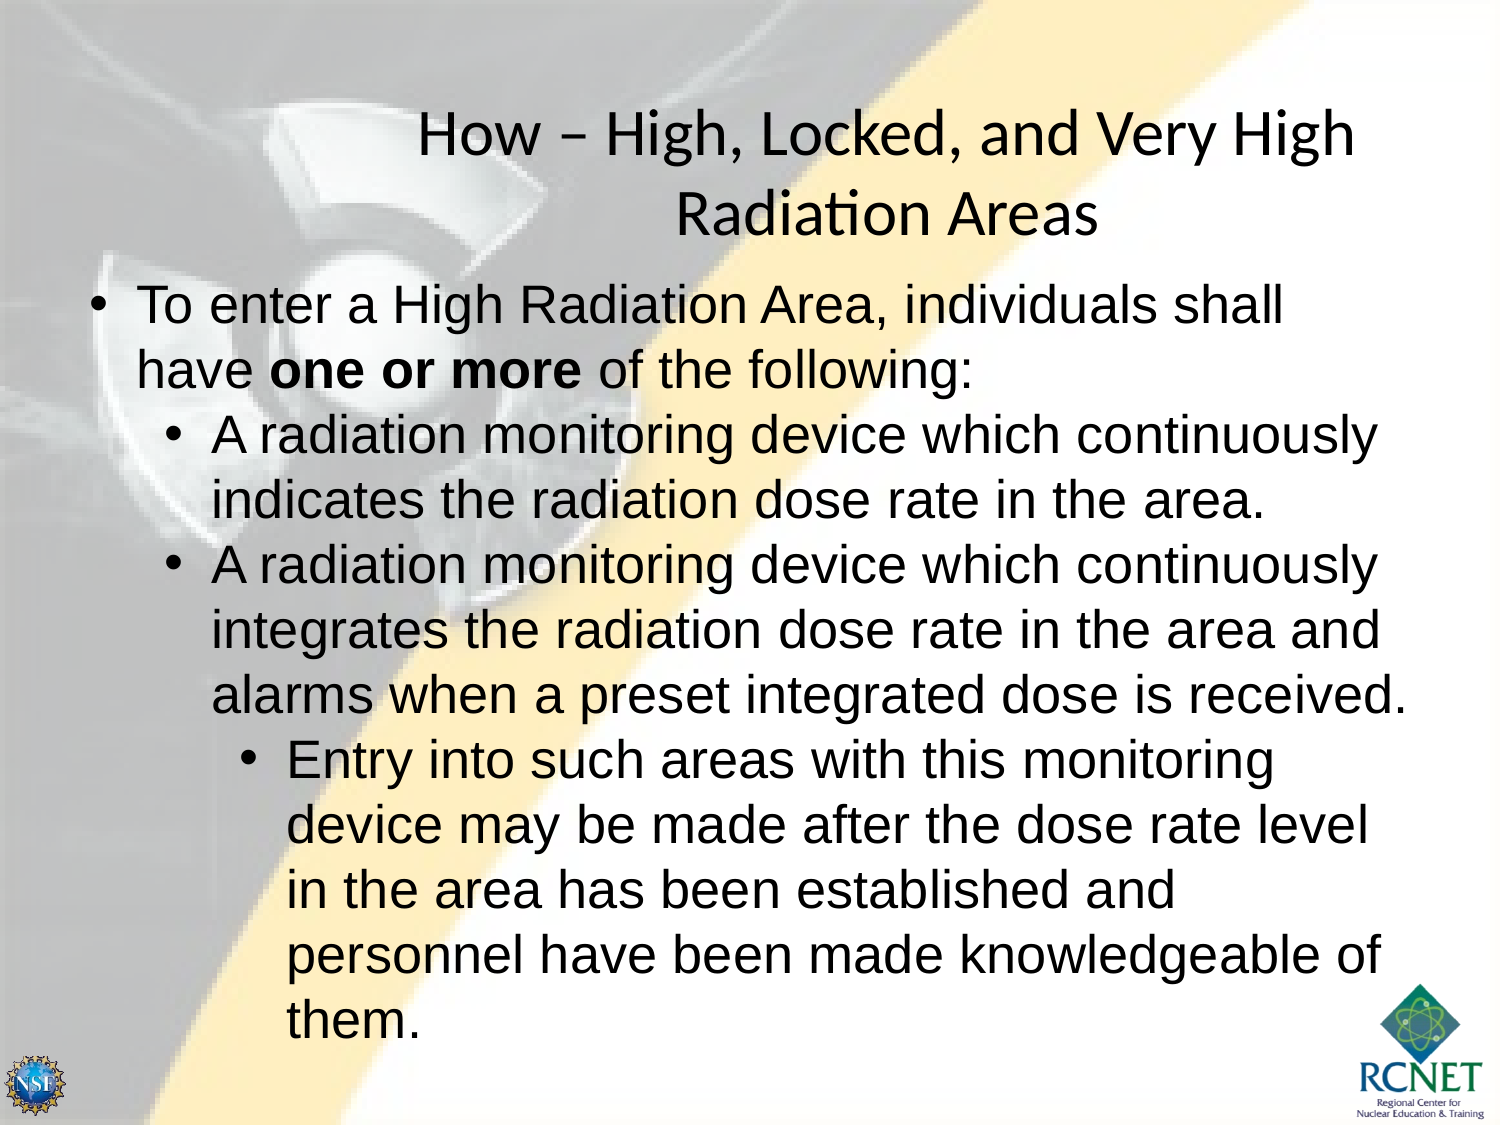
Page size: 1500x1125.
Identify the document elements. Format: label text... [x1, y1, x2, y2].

text_box To enter a High Radiation Area, individuals shall have one or more of the following: A radiation monitoring device which continuously indicates the radiation dose rate in the area. A radiation monitoring device which continuously integrates the radiation dose rate in the area and alarms when a preset integrated dose is received. Entry into such areas with this monitoring device may be made after the dose rate level in the area has been established and personnel have been made knowledgeable of them. [74, 262, 1425, 1025]
title How – High, Locked, and Very High Radiation Areas [275, 75, 1500, 263]
picture [1332, 977, 1500, 1125]
picture [0, 1056, 75, 1116]
